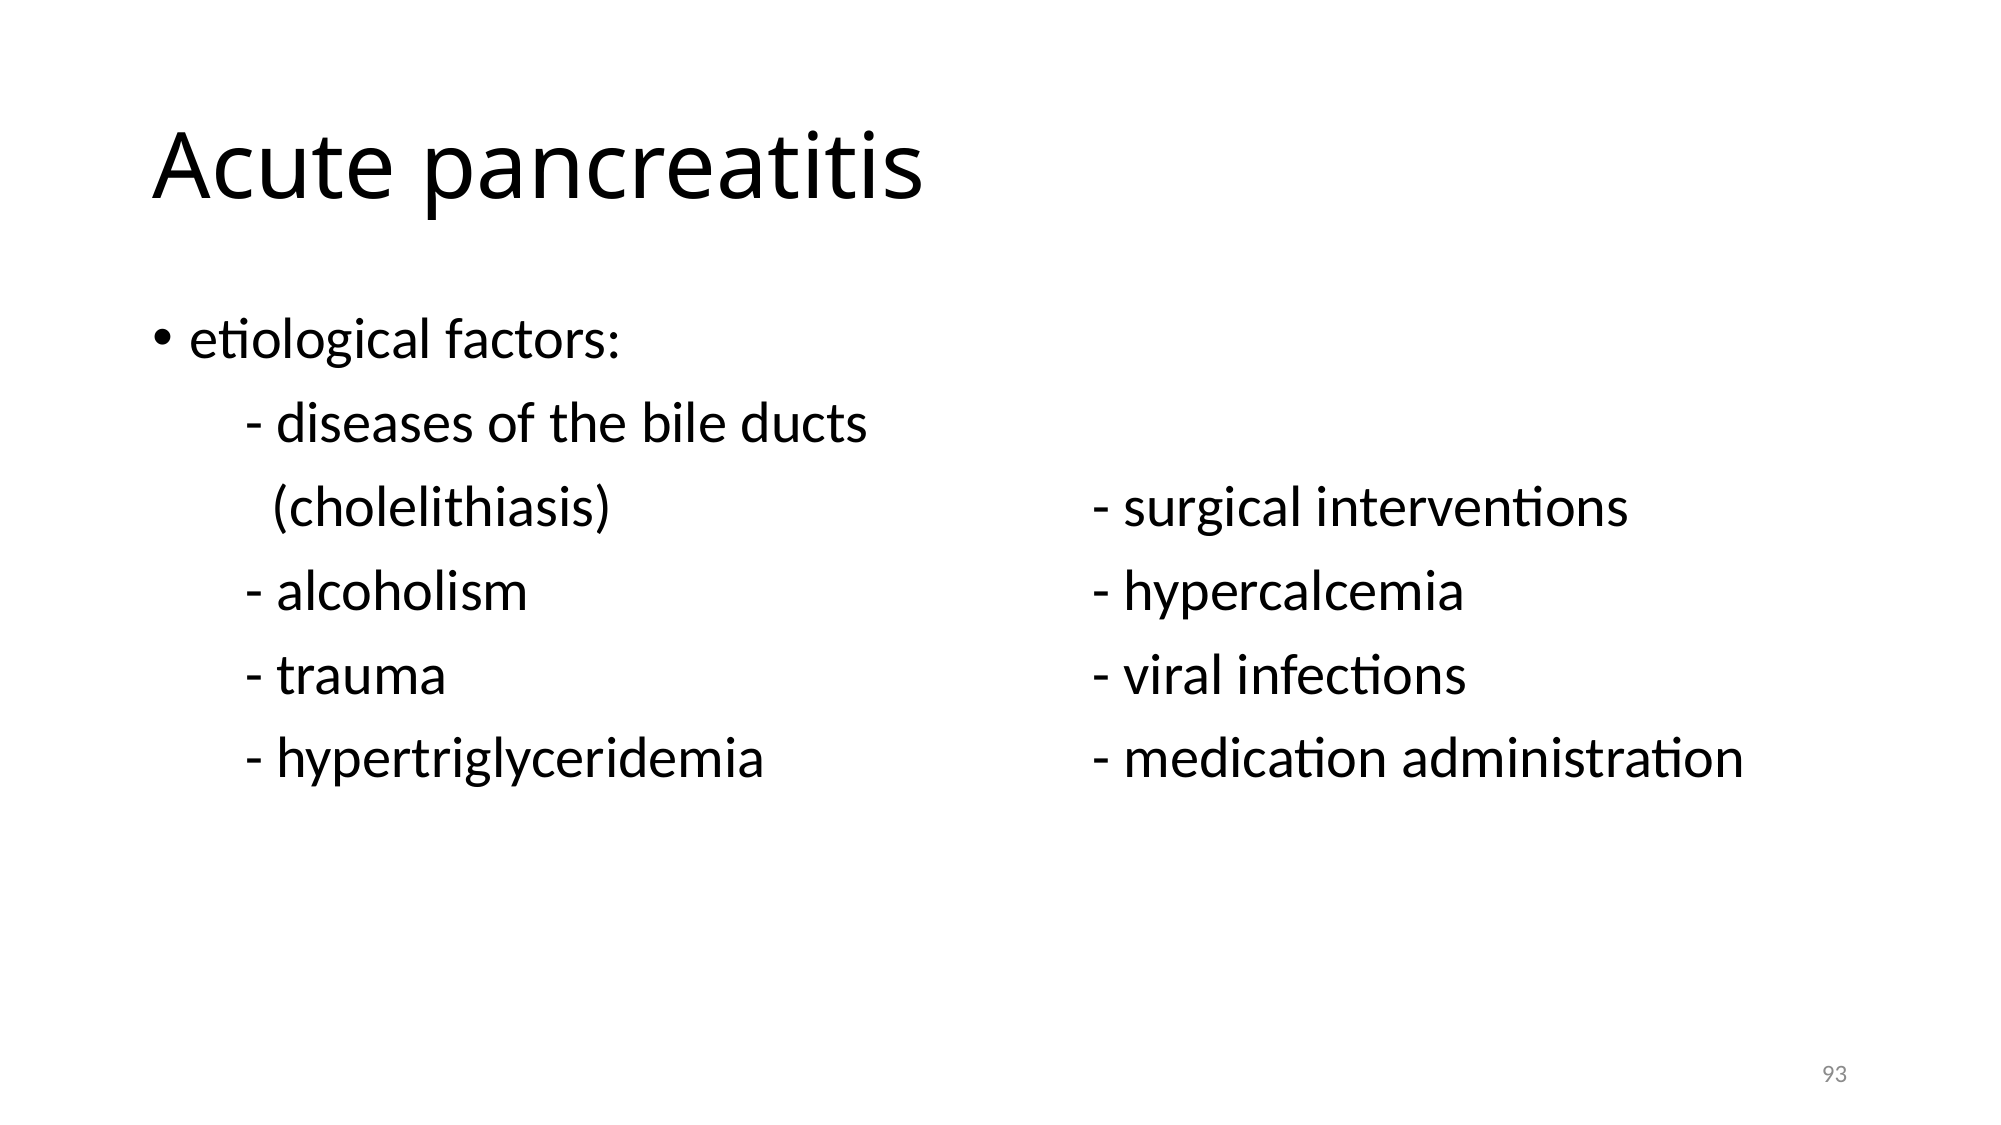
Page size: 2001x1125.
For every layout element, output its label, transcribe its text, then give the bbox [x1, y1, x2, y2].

slide_number 93 [1412, 1042, 1863, 1103]
list etiological factors: - diseases of the bile ducts (cholelithiasis) - alcoholism - trauma - hypertriglyceridemia - surgical interventions - hypercalcemia - viral infections - medication administration [137, 301, 1863, 1015]
title Acute pancreatitis [137, 59, 1863, 278]
